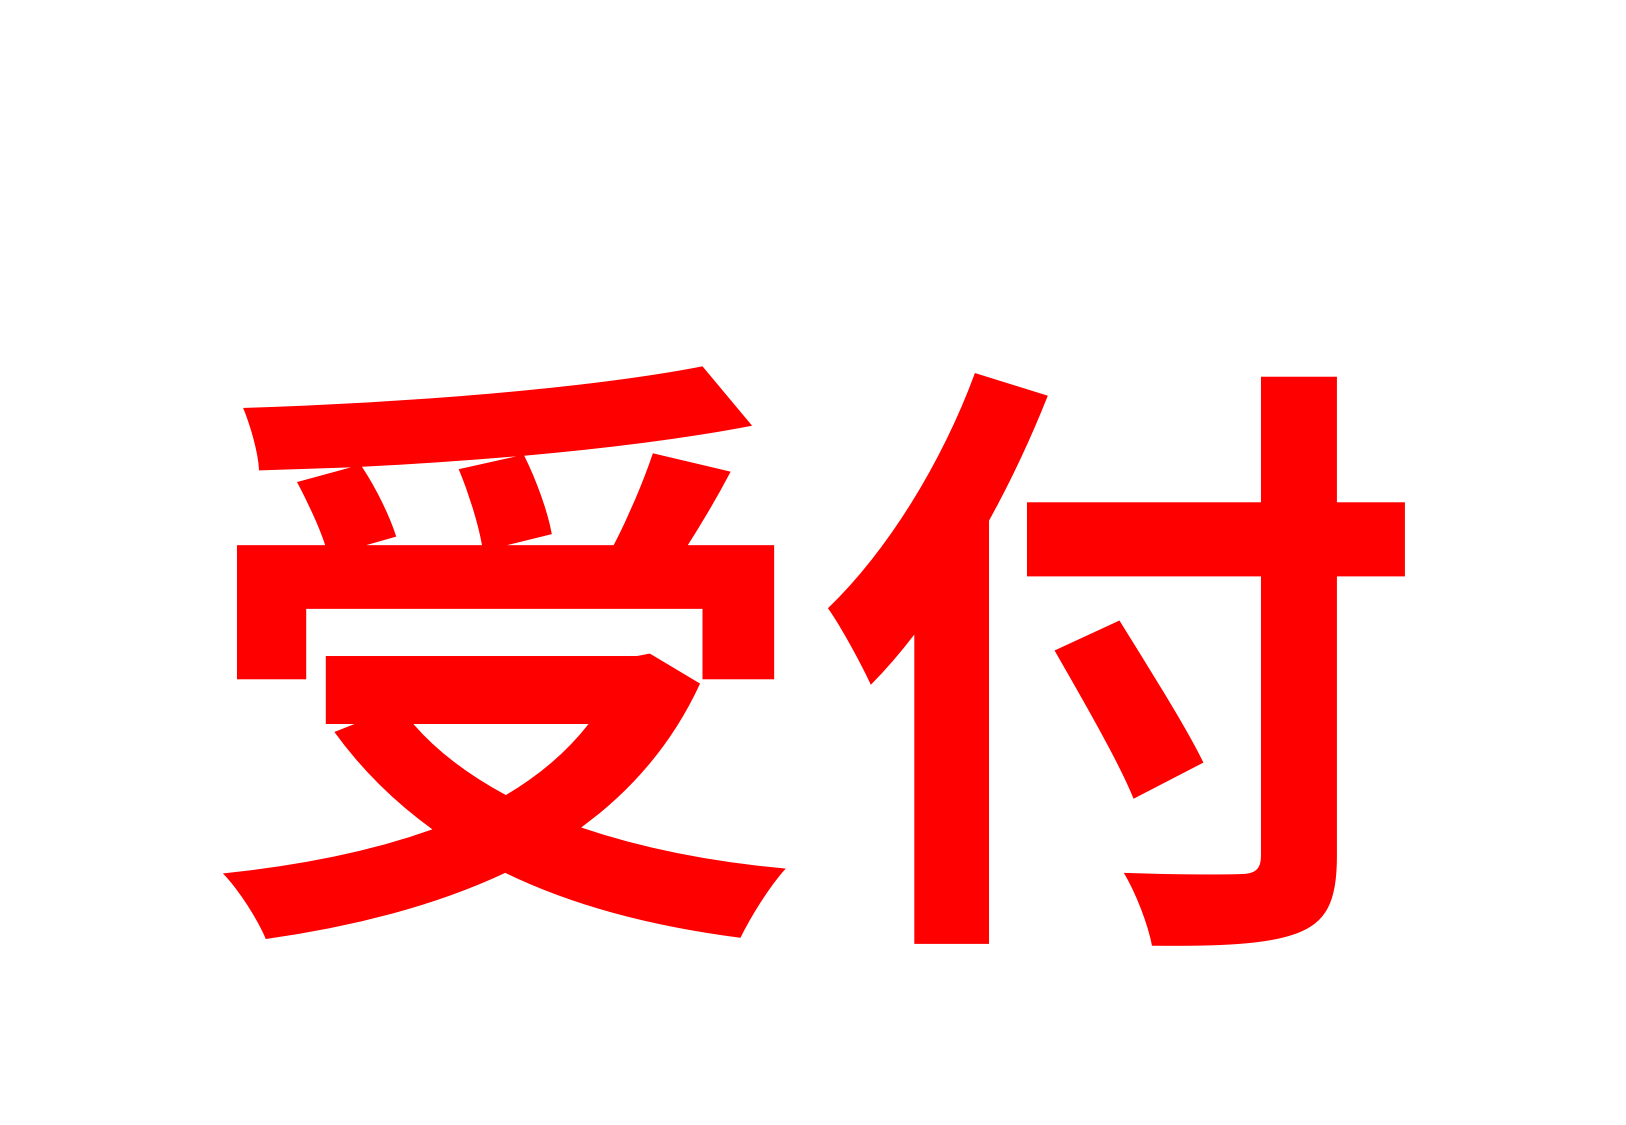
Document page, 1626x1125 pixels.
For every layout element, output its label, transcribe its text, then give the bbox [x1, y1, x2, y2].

text_box 受付 [0, 211, 1625, 969]
